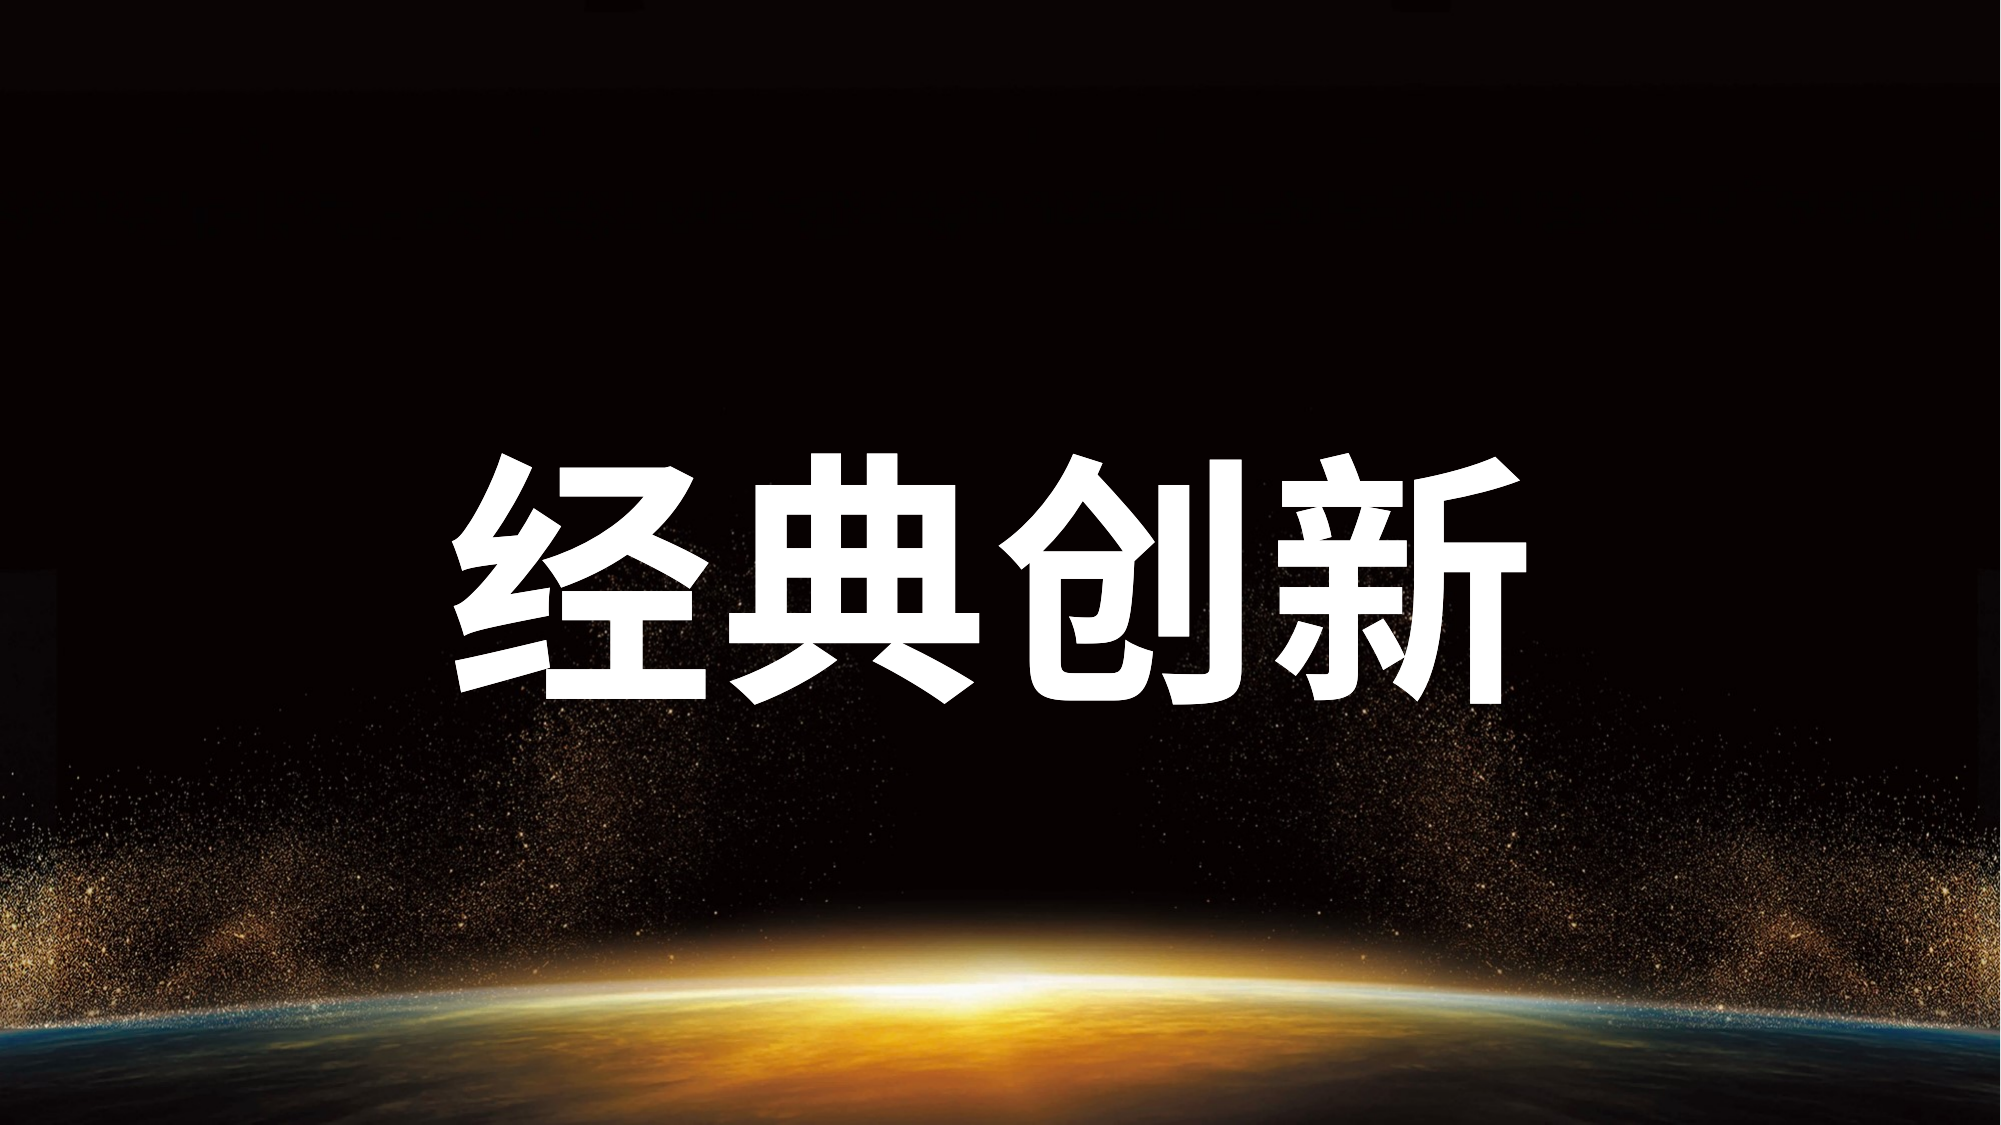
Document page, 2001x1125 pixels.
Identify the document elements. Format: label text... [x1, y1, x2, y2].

text_box 经 [432, 407, 706, 743]
picture [0, 0, 2001, 1125]
text_box 创 [979, 407, 1253, 743]
text_box 典 [706, 407, 979, 743]
text_box 新 [1253, 407, 1551, 743]
